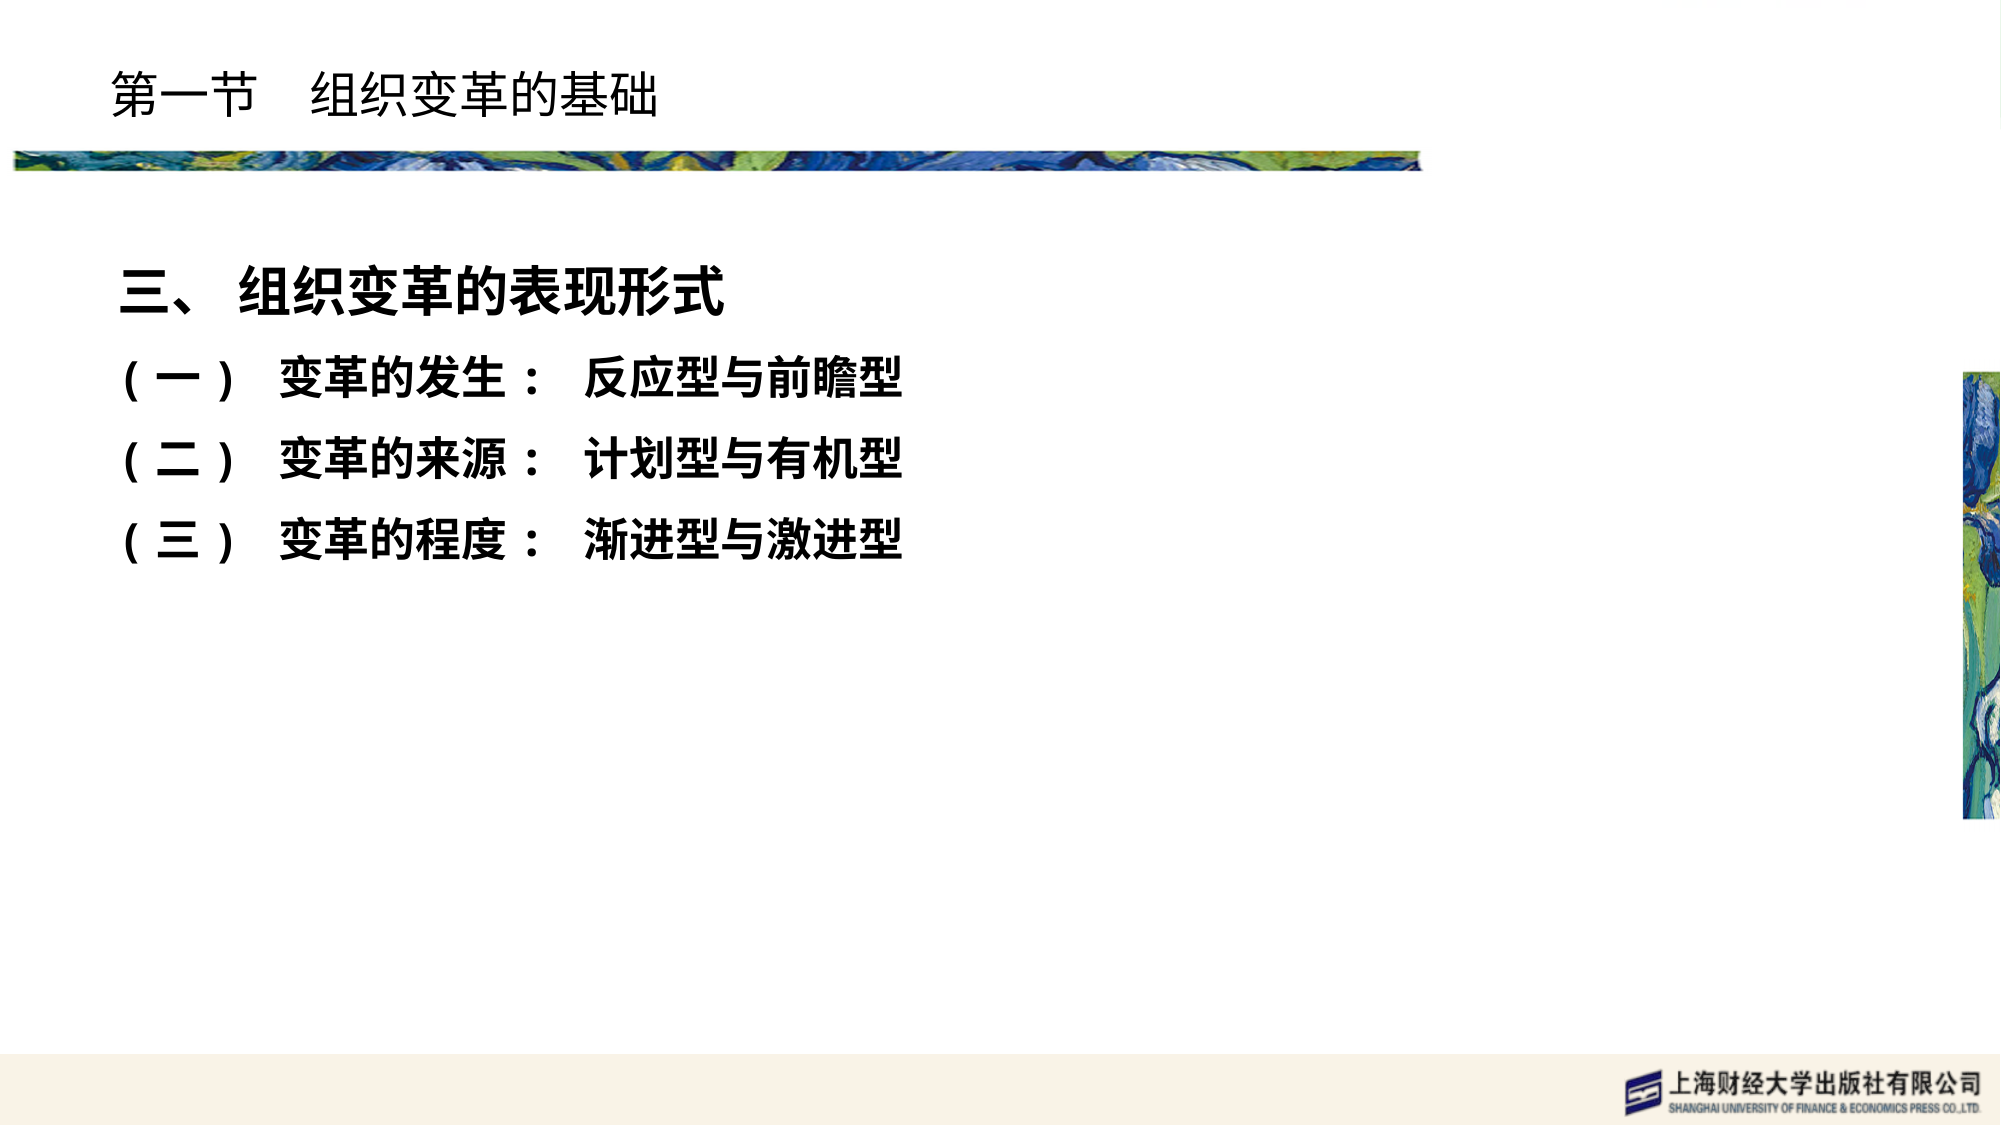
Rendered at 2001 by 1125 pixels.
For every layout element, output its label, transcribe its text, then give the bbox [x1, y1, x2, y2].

picture [0, 0, 2001, 1125]
title 第一节 组织变革的基础 [94, 42, 1451, 146]
list 三、 组织变革的表现形式 (一) 变革的发生: 反应型与前瞻型 (二) 变革的来源: 计划型与有机型 (三) 变革的程度: 渐进型与激进型 [102, 233, 1898, 1032]
